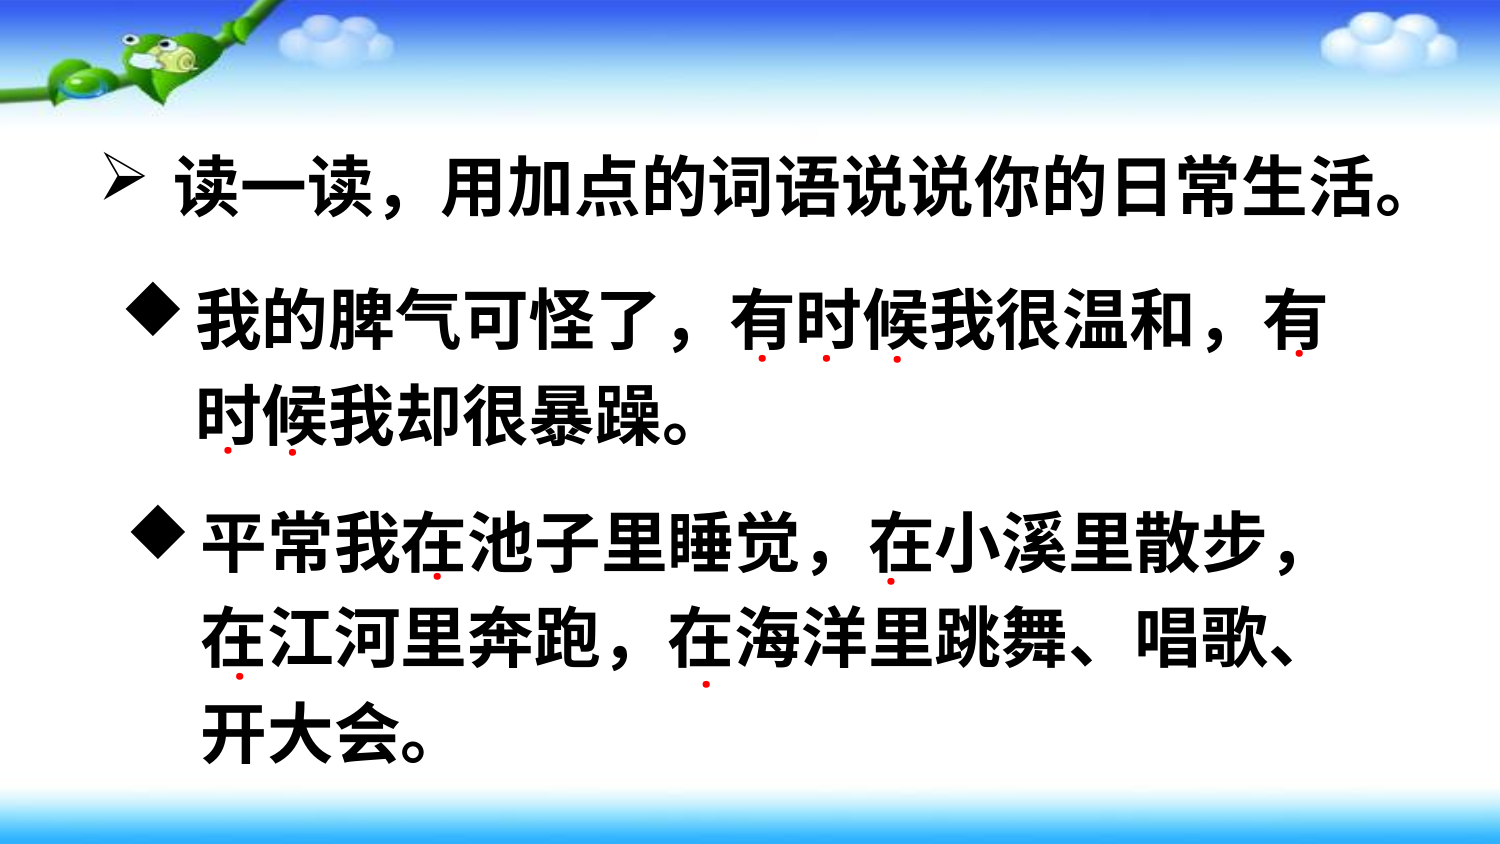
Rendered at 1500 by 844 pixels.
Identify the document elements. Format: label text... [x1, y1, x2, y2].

text_box 读一读，用加点的词语说说你的日常生活。 [84, 121, 1427, 232]
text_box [105, 254, 1407, 481]
picture [0, 0, 1500, 844]
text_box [110, 476, 1406, 784]
